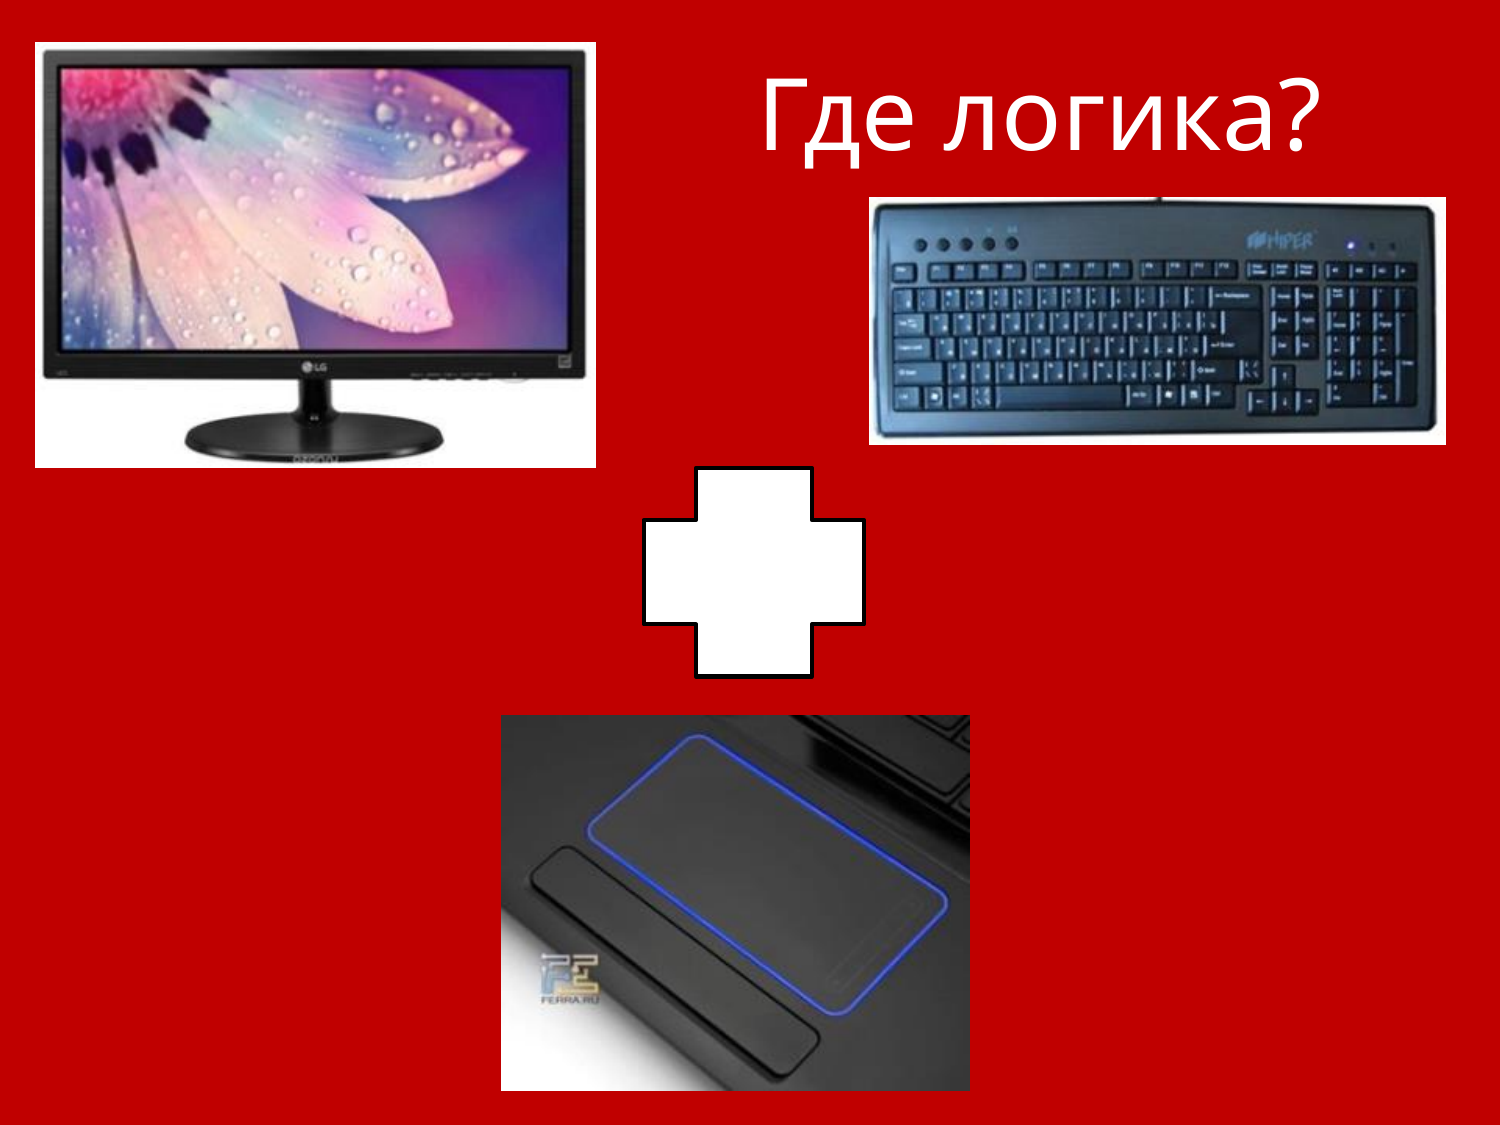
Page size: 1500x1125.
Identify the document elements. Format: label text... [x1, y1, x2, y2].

text_box [642, 466, 866, 679]
picture [868, 197, 1446, 445]
picture [501, 715, 970, 1091]
text_box Где логика? [742, 42, 1338, 178]
picture [35, 42, 596, 469]
